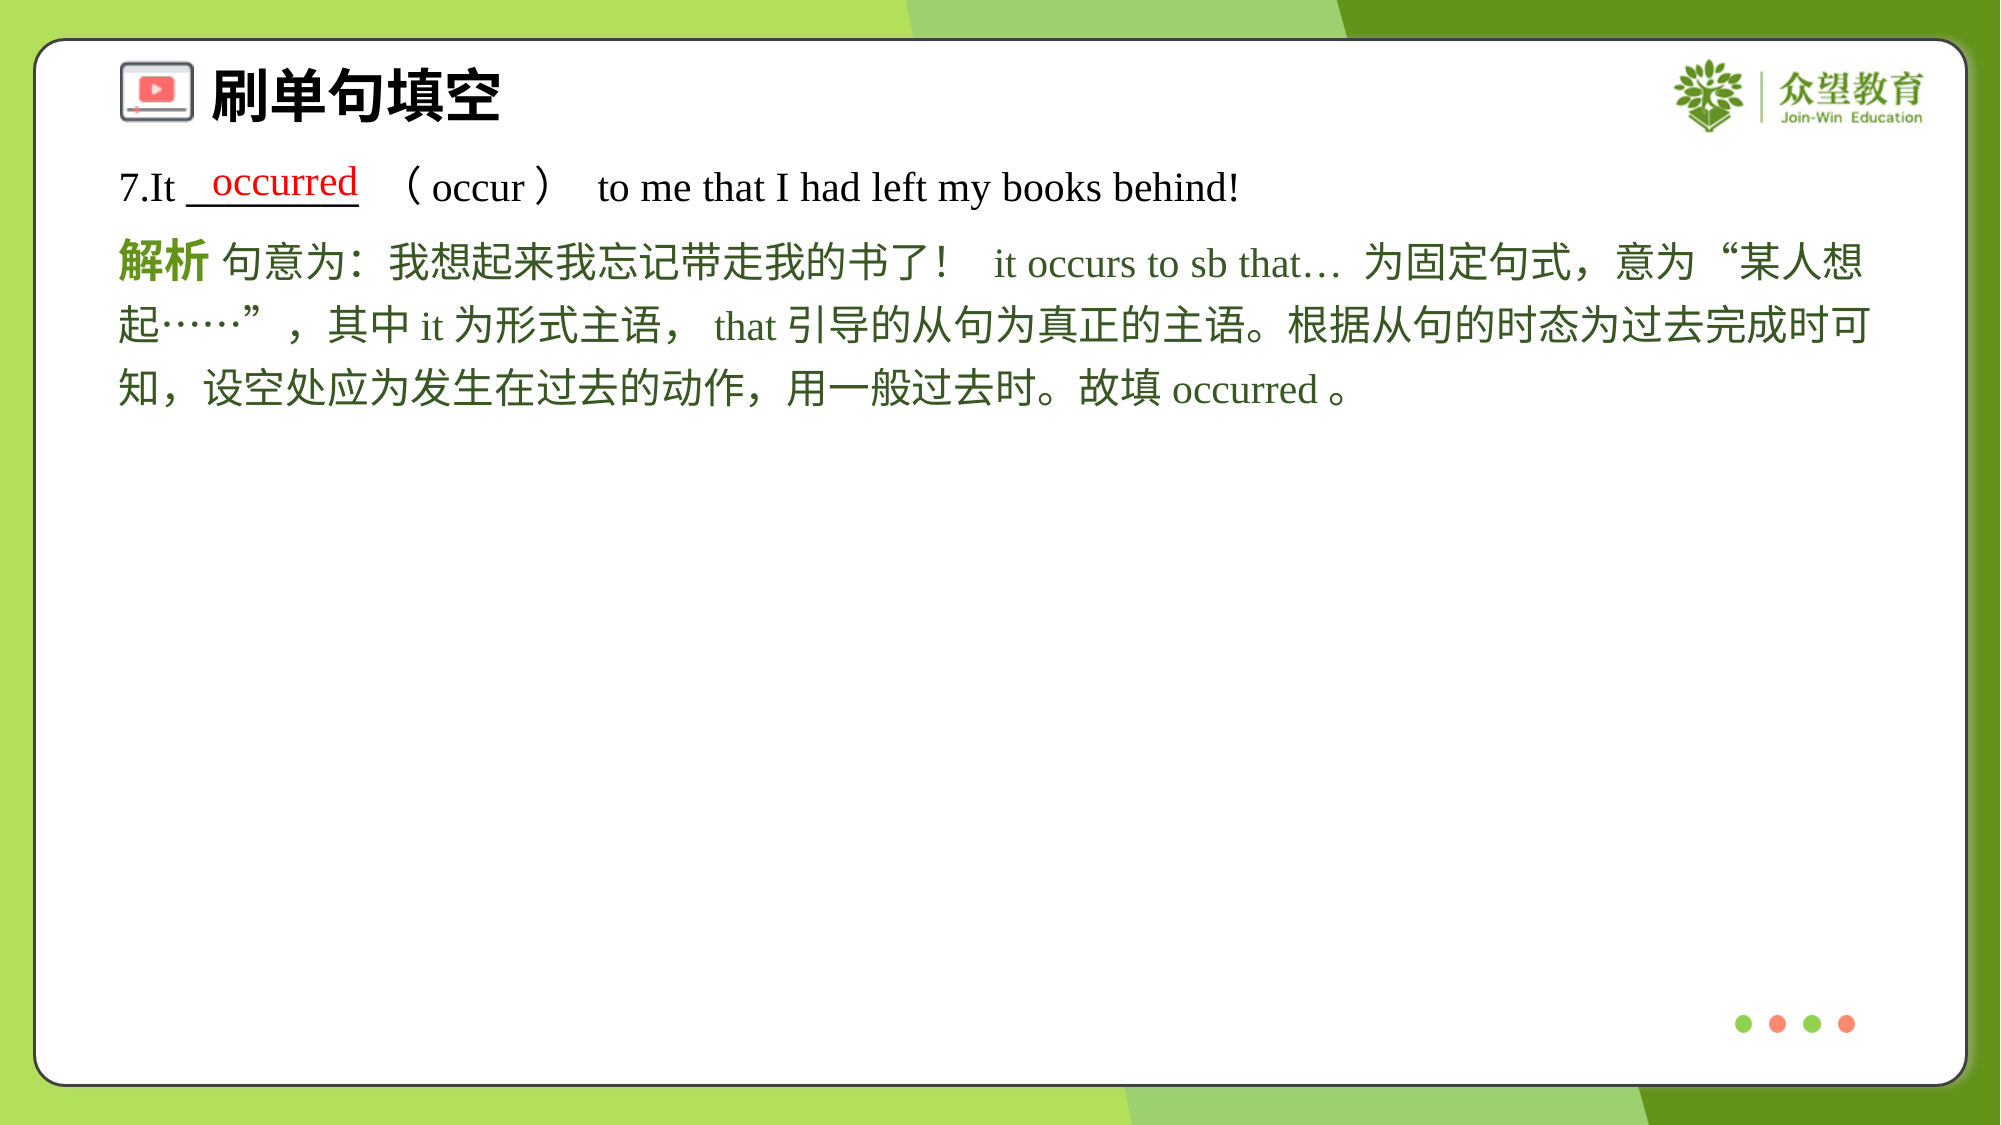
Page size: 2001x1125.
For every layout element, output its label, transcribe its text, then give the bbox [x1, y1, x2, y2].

text_box occurred [207, 141, 363, 199]
text_box 解析 句意为：我想起来我忘记带走我的书了！ it occurs to sb that… 为固定句式，意为“某人想起……”，其中it为形式主语，that引导的从句为真正的主语。根据从句的时态为过去完成时可知，设空处应为发生在过去的动作，用一般过去时。故填occurred。 [118, 217, 1883, 407]
picture [0, 0, 2000, 1125]
text_box 7.It _________ （occur） to me that I had left my books behind! [118, 147, 1883, 205]
